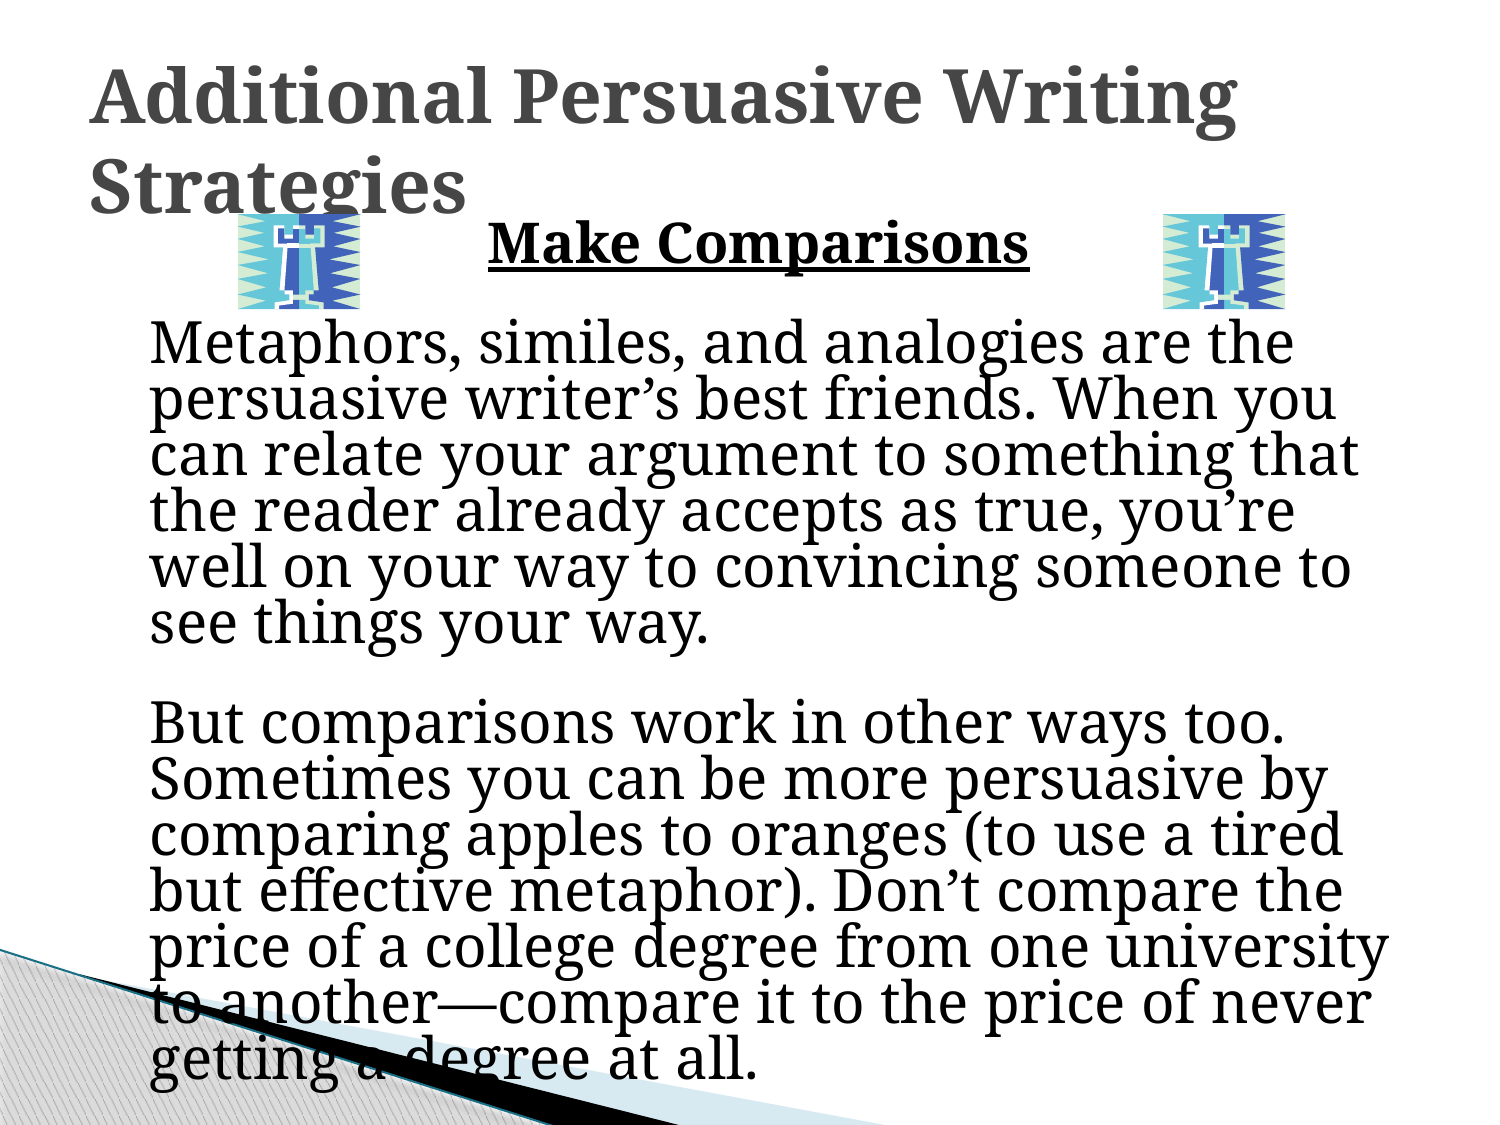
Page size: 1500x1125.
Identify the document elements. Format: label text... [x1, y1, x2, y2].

title Additional Persuasive Writing Strategies [75, 45, 1425, 233]
list Make Comparisons Metaphors, similes, and analogies are the persuasive writer’s best friends. When you can relate your argument to something that the reader already accepts as true, you’re well on your way to convincing someone to see things your way. But comparisons work in other ways too. Sometimes you can be more persuasive by comparing apples to oranges (to use a tired but effective metaphor). Don’t compare the price of a college degree from one university to another—compare it to the price of never getting a degree at all. [75, 233, 1425, 1088]
picture [1162, 212, 1288, 312]
picture [237, 212, 363, 312]
